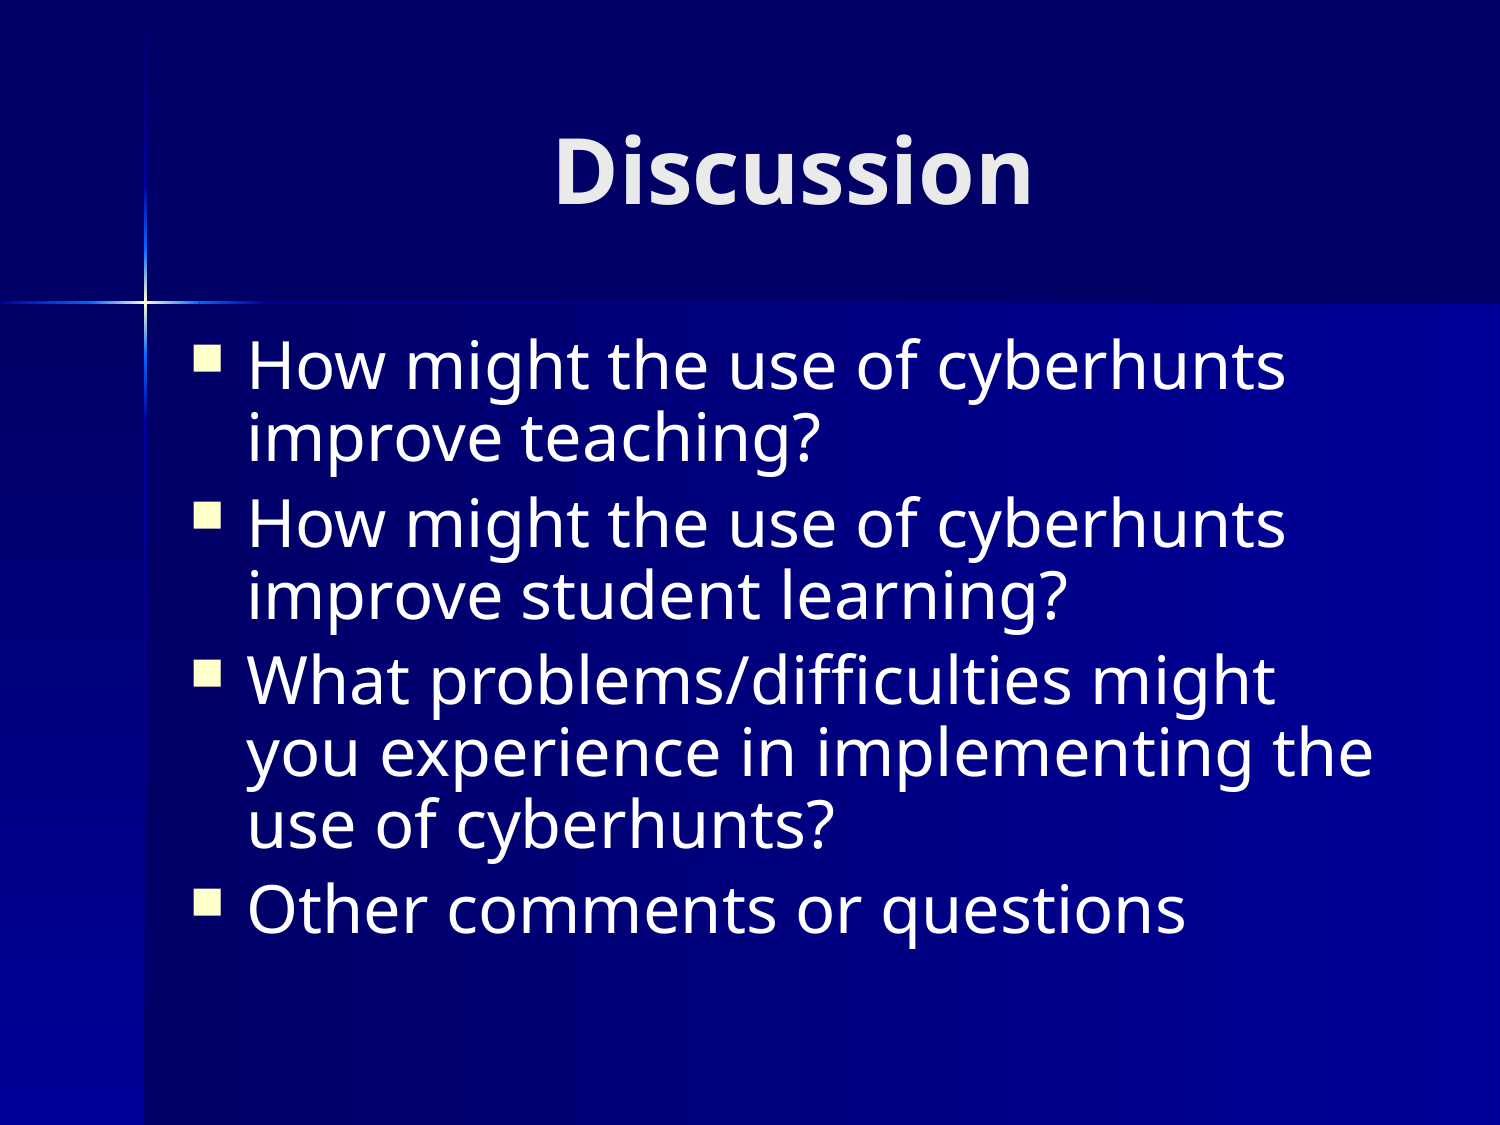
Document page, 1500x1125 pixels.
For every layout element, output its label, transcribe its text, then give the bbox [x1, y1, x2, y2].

list How might the use of cyberhunts improve teaching? How might the use of cyberhunts improve student learning? What problems/difficulties might you experience in implementing the use of cyberhunts? Other comments or questions [174, 324, 1413, 1001]
title Discussion [174, 49, 1413, 286]
